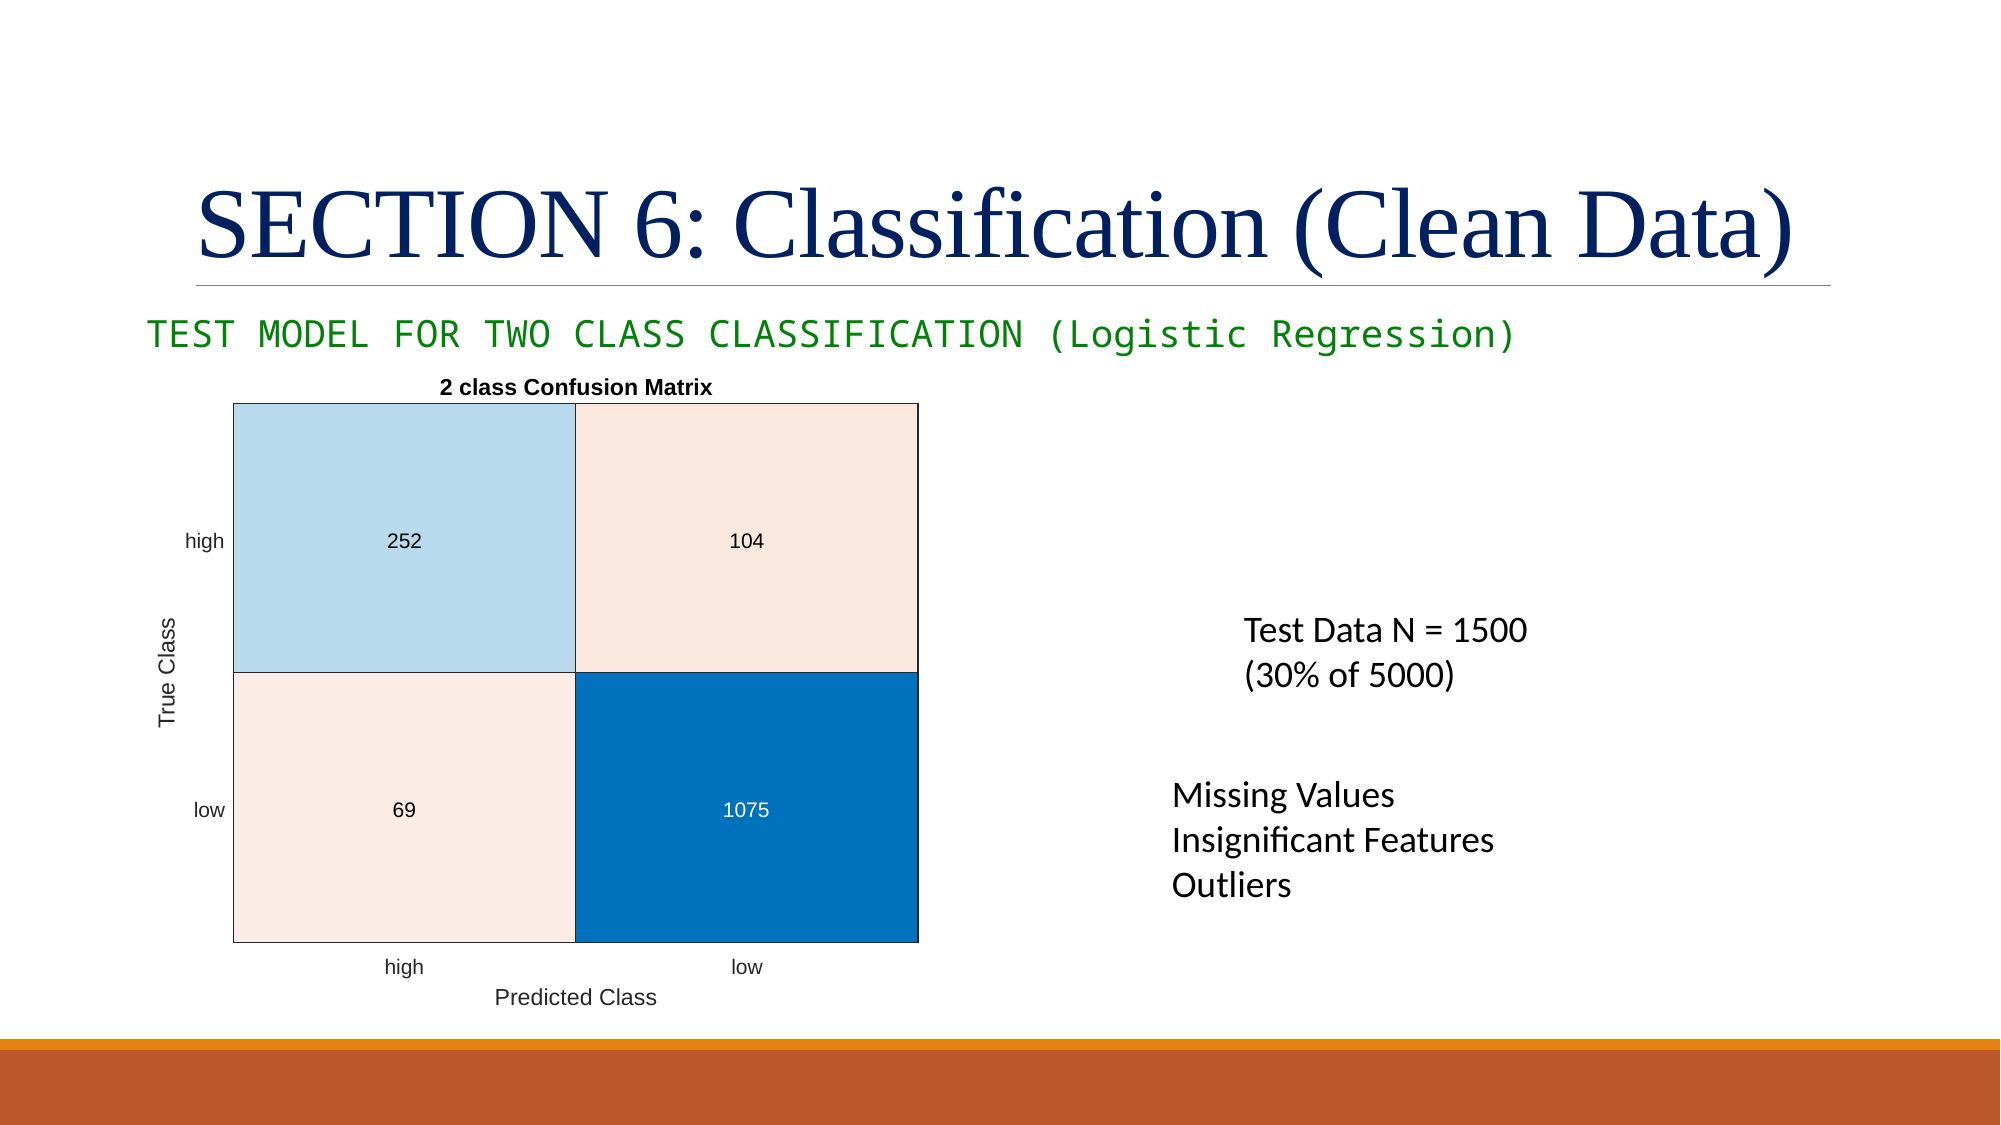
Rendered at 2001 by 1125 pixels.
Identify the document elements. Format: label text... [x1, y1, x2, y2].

title SECTION 6: Classification (Clean Data) [180, 47, 1830, 285]
text_box Missing Values Insignificant Features Outliers [1157, 762, 1581, 913]
text_box TEST MODEL FOR TWO CLASS CLASSIFICATION (Logistic Regression) [137, 299, 1863, 1046]
text_box Test Data N = 1500 (30% of 5000) [1229, 598, 1589, 703]
picture [118, 353, 1001, 1015]
